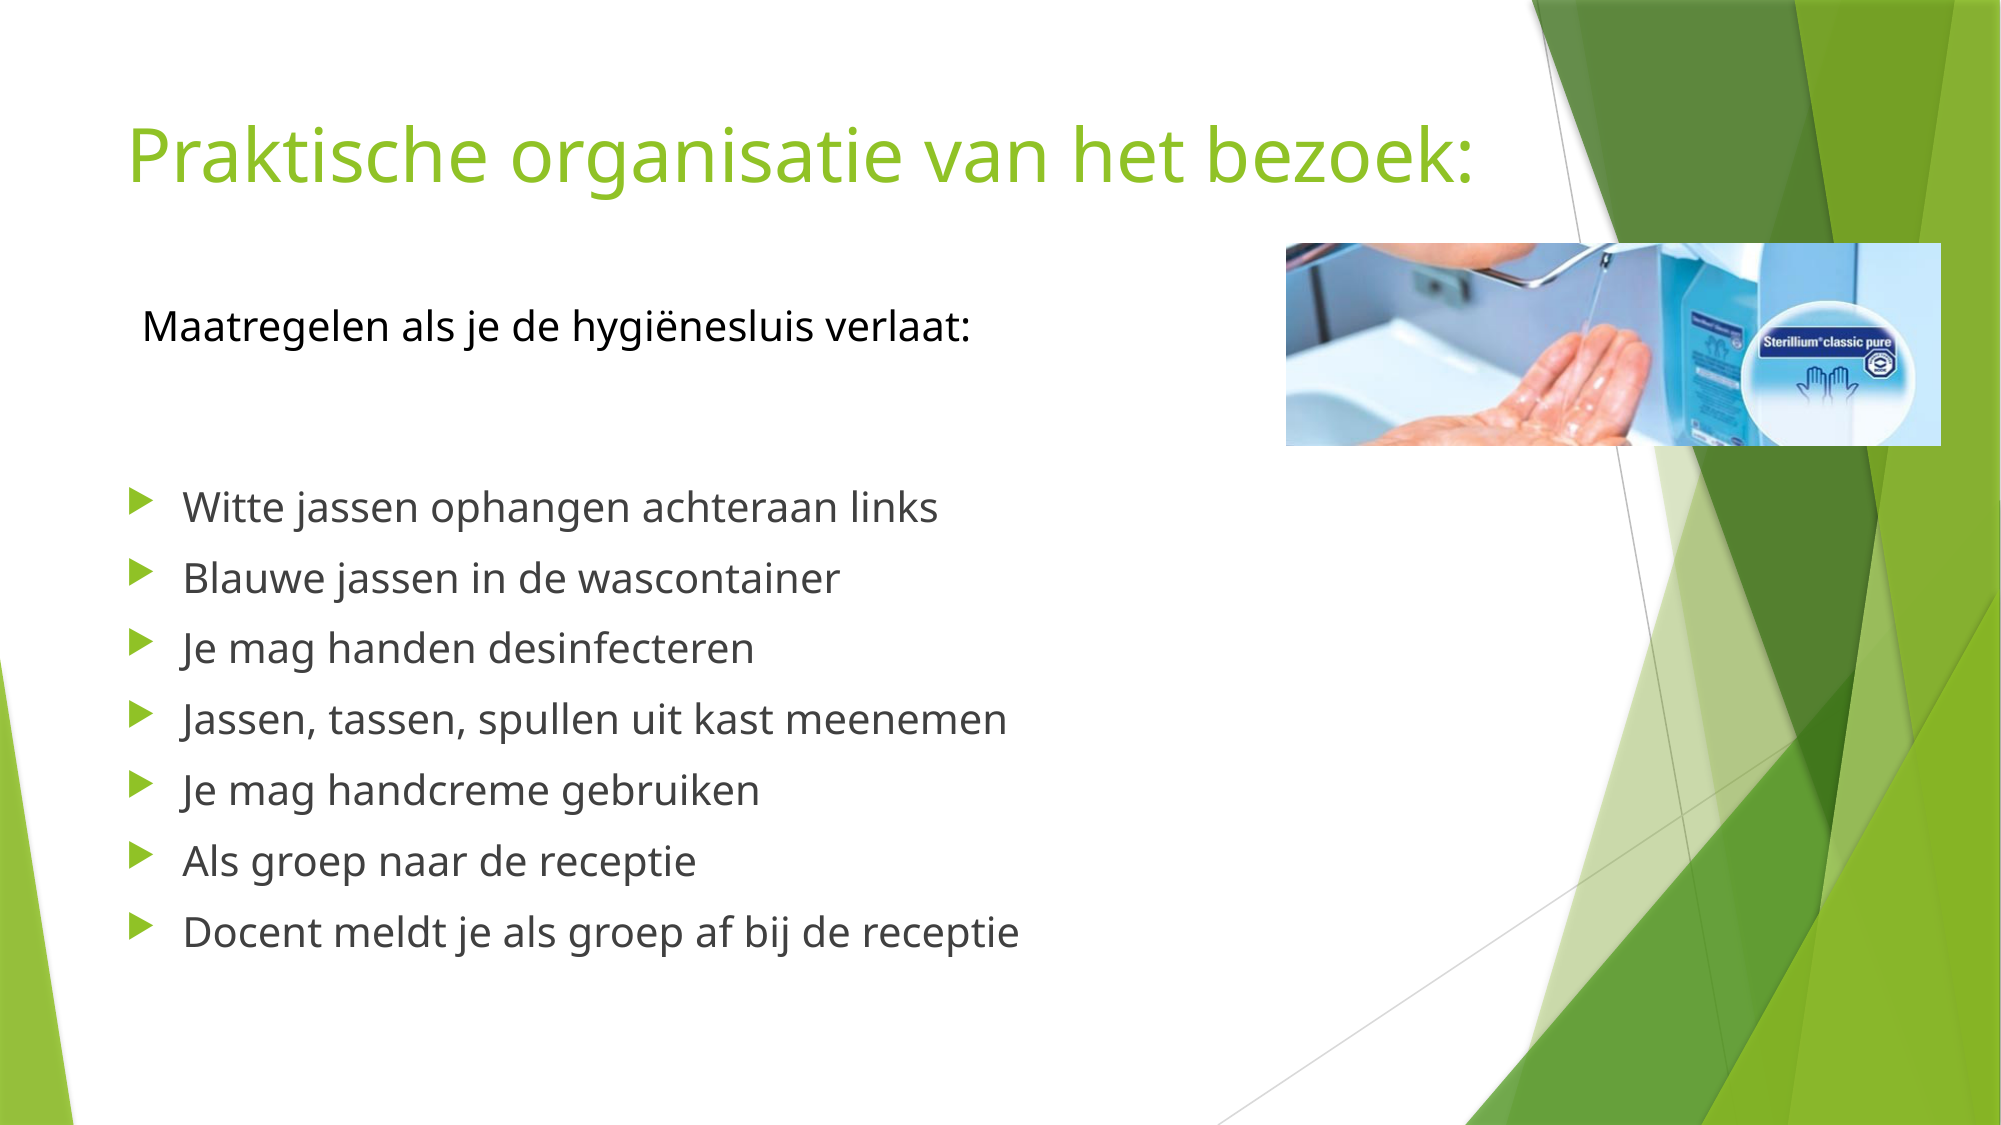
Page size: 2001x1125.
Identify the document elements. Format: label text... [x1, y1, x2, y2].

list Witte jassen ophangen achteraan links Blauwe jassen in de wascontainer Je mag handen desinfecteren Jassen, tassen, spullen uit kast meenemen Je mag handcreme gebruiken Als groep naar de receptie Docent meldt je als groep af bij de receptie [111, 407, 1522, 992]
picture [1285, 242, 1941, 446]
text_box Maatregelen als je de hygiënesluis verlaat: [126, 292, 1280, 358]
title Praktische organisatie van het bezoek: [111, 99, 1522, 317]
